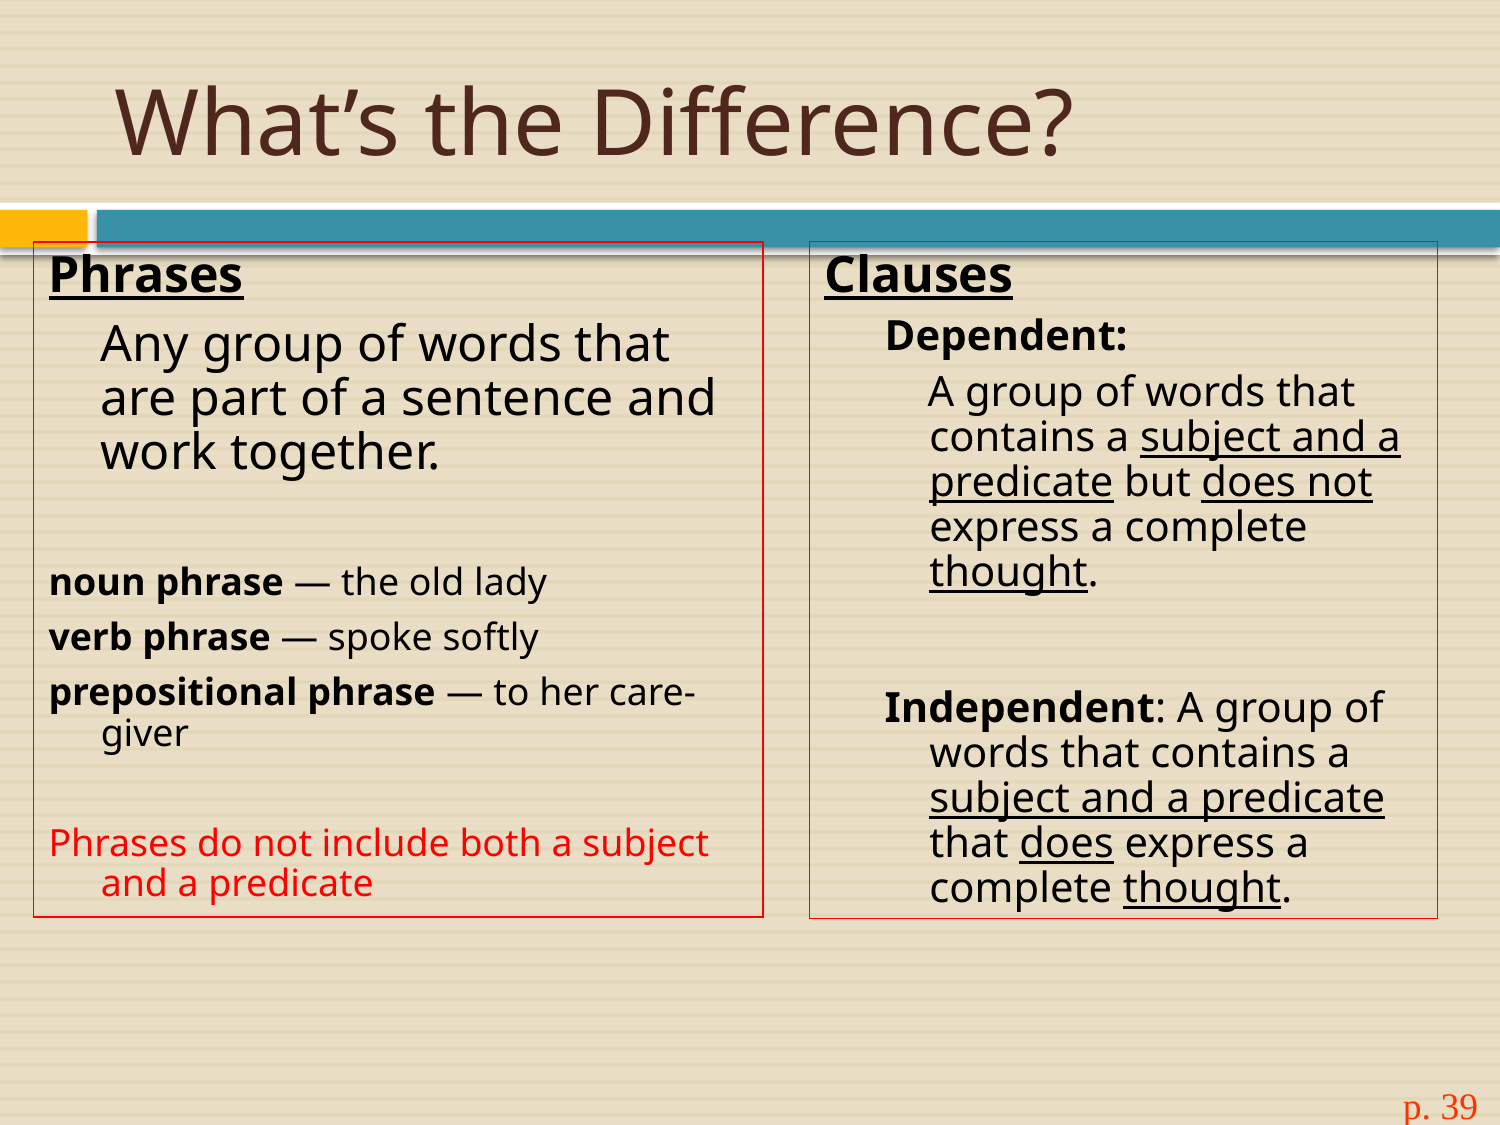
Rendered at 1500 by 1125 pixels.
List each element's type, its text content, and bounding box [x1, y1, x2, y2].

list Phrases Any group of words that are part of a sentence and work together. noun phrase — the old lady verb phrase — spoke softly prepositional phrase — to her care-giver Phrases do not include both a subject and a predicate [33, 241, 764, 918]
text_box p. 39 [1388, 1075, 1500, 1125]
title What’s the Difference? [99, 37, 1438, 201]
list Clauses Dependent: A group of words that contains a subject and a predicate but does not express a complete thought. Independent: A group of words that contains a subject and a predicate that does express a complete thought. [809, 241, 1438, 919]
